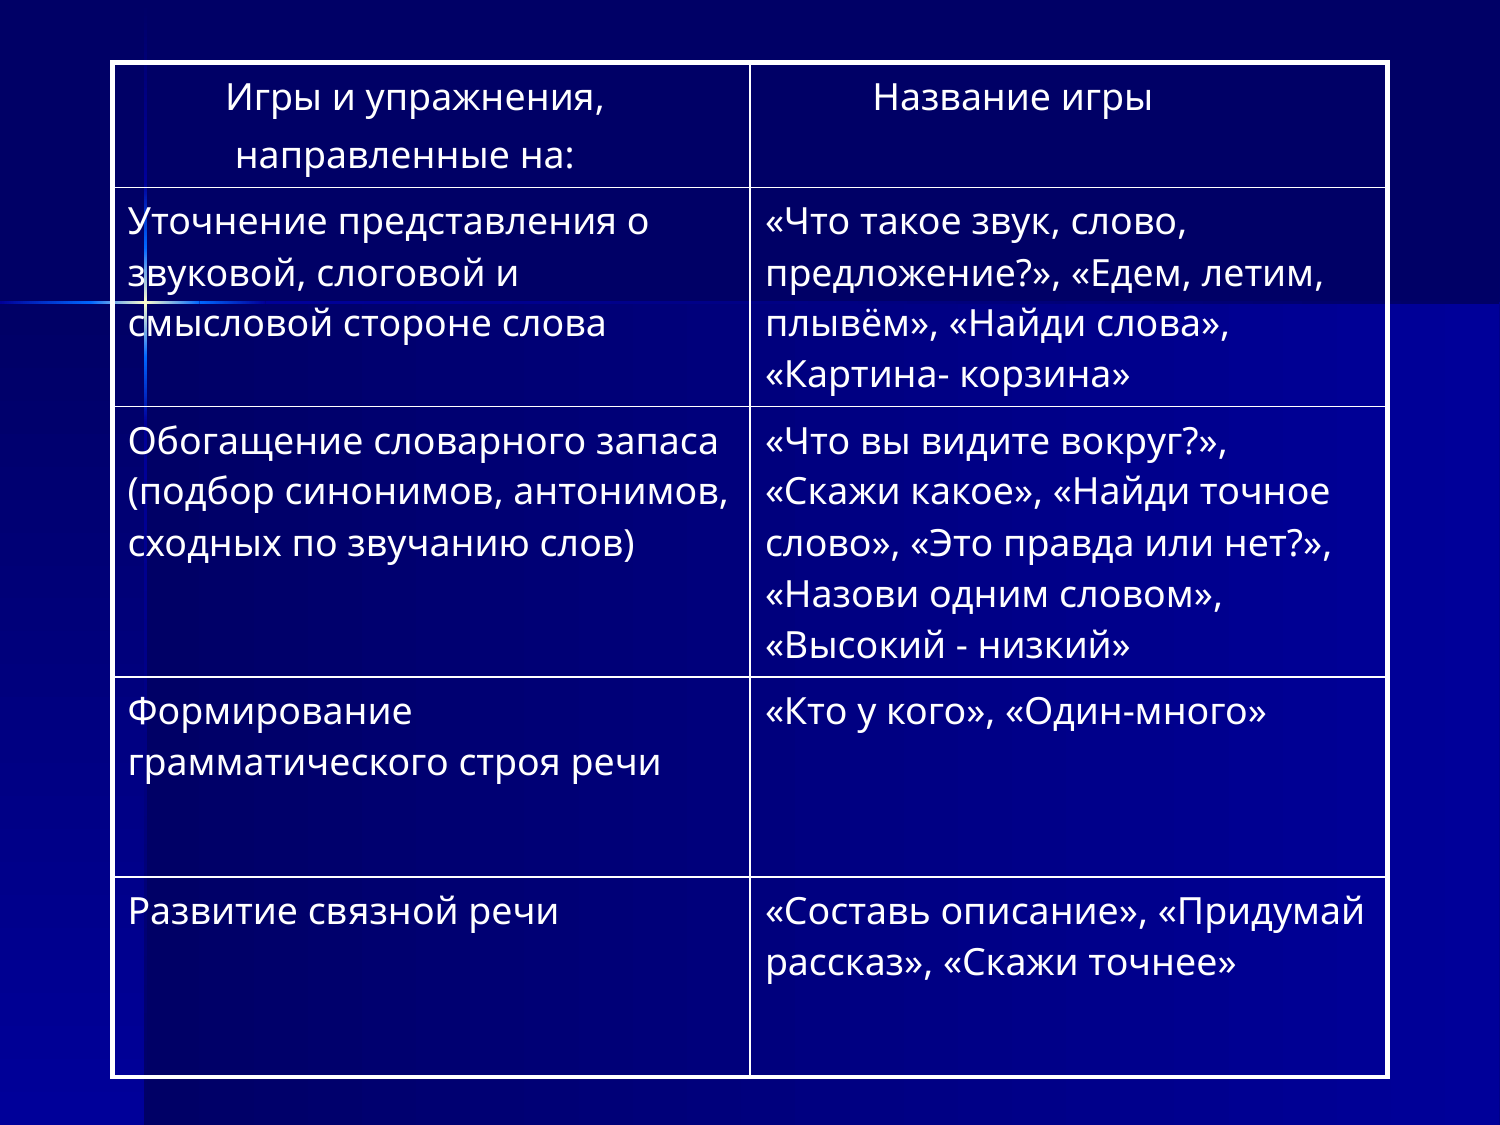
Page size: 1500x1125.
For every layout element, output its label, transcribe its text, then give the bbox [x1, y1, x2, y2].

table_cell Формирование грамматического строя речи [115, 678, 749, 876]
table_header Название игры [751, 65, 1385, 187]
table_cell Уточнение представления о звуковой, слоговой и смысловой стороне слова [115, 188, 749, 406]
table_cell «Кто у кого», «Один-много» [751, 678, 1385, 876]
table_cell Развитие связной речи [115, 878, 749, 1075]
table_cell Обогащение словарного запаса (подбор синонимов, антонимов, сходных по звучанию слов) [115, 407, 749, 676]
table_cell «Что вы видите вокруг?», «Скажи какое», «Найди точное слово», «Это правда или нет?», «Назови одним словом», «Высокий - низкий» [751, 407, 1385, 676]
table_header Игры и упражнения, направленные на: [115, 65, 749, 187]
table_cell «Составь описание», «Придумай рассказ», «Скажи точнее» [751, 878, 1385, 1075]
table_cell «Что такое звук, слово, предложение?», «Едем, летим, плывём», «Найди слова», «Картина- корзина» [751, 188, 1385, 406]
